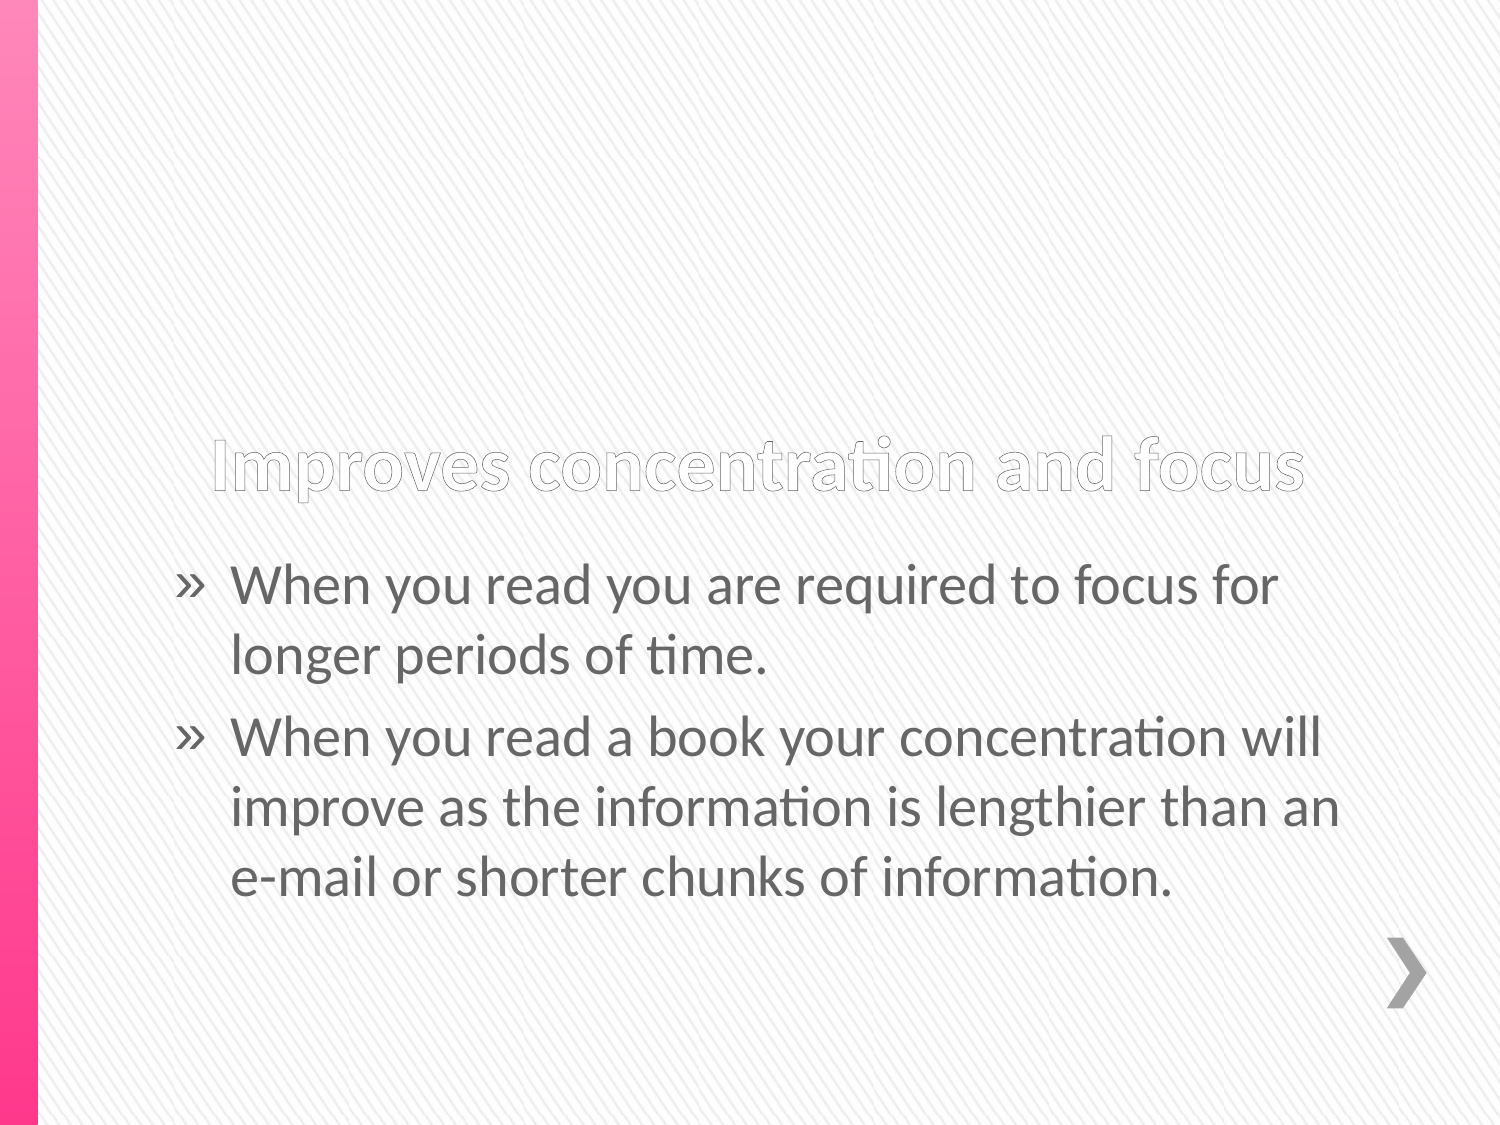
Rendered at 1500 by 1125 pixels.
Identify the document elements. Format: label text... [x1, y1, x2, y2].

title Improves concentration and focus [194, 326, 1383, 514]
list When you read you are required to focus for longer periods of time. When you read a book your concentration will improve as the information is lengthier than an e-mail or shorter chunks of information. [159, 538, 1385, 1064]
